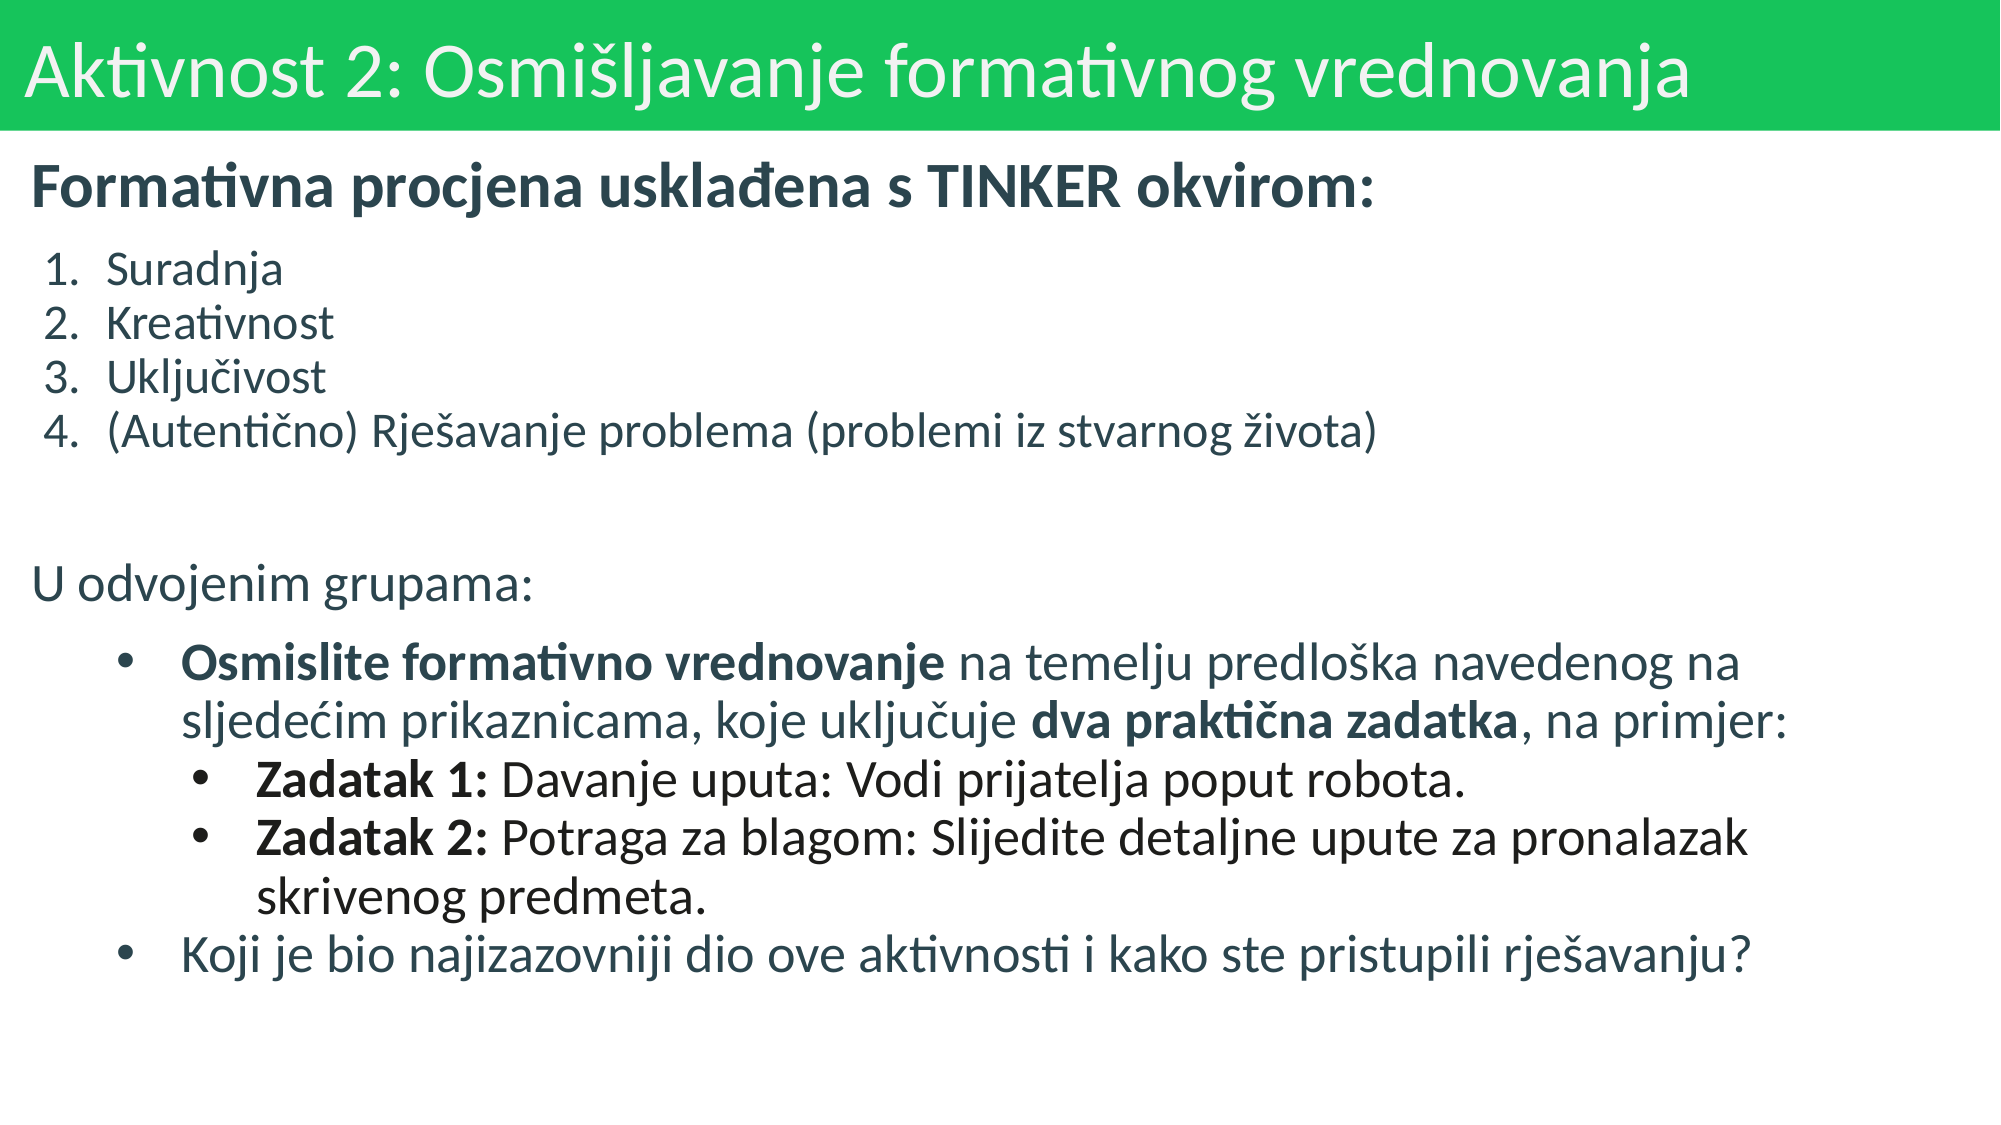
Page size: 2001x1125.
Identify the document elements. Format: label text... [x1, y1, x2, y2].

list Formativna procjena usklađena s TINKER okvirom: Suradnja Kreativnost Uključivost (Autentično) Rješavanje problema (problemi iz stvarnog života) U odvojenim grupama: Osmislite formativno vrednovanje na temelju predloška navedenog na sljedećim prikaznicama, koje uključuje dva praktična zadatka, na primjer: Zadatak 1: Davanje uputa: Vodi prijatelja poput robota. Zadatak 2: Potraga za blagom: Slijedite detaljne upute za pronalazak skrivenog predmeta. Koji je bio najizazovniji dio ove aktivnosti i kako ste pristupili rješavanju? [16, 144, 1976, 1108]
title Aktivnost 2: Osmišljavanje formativnog vrednovanja [16, 13, 1976, 131]
